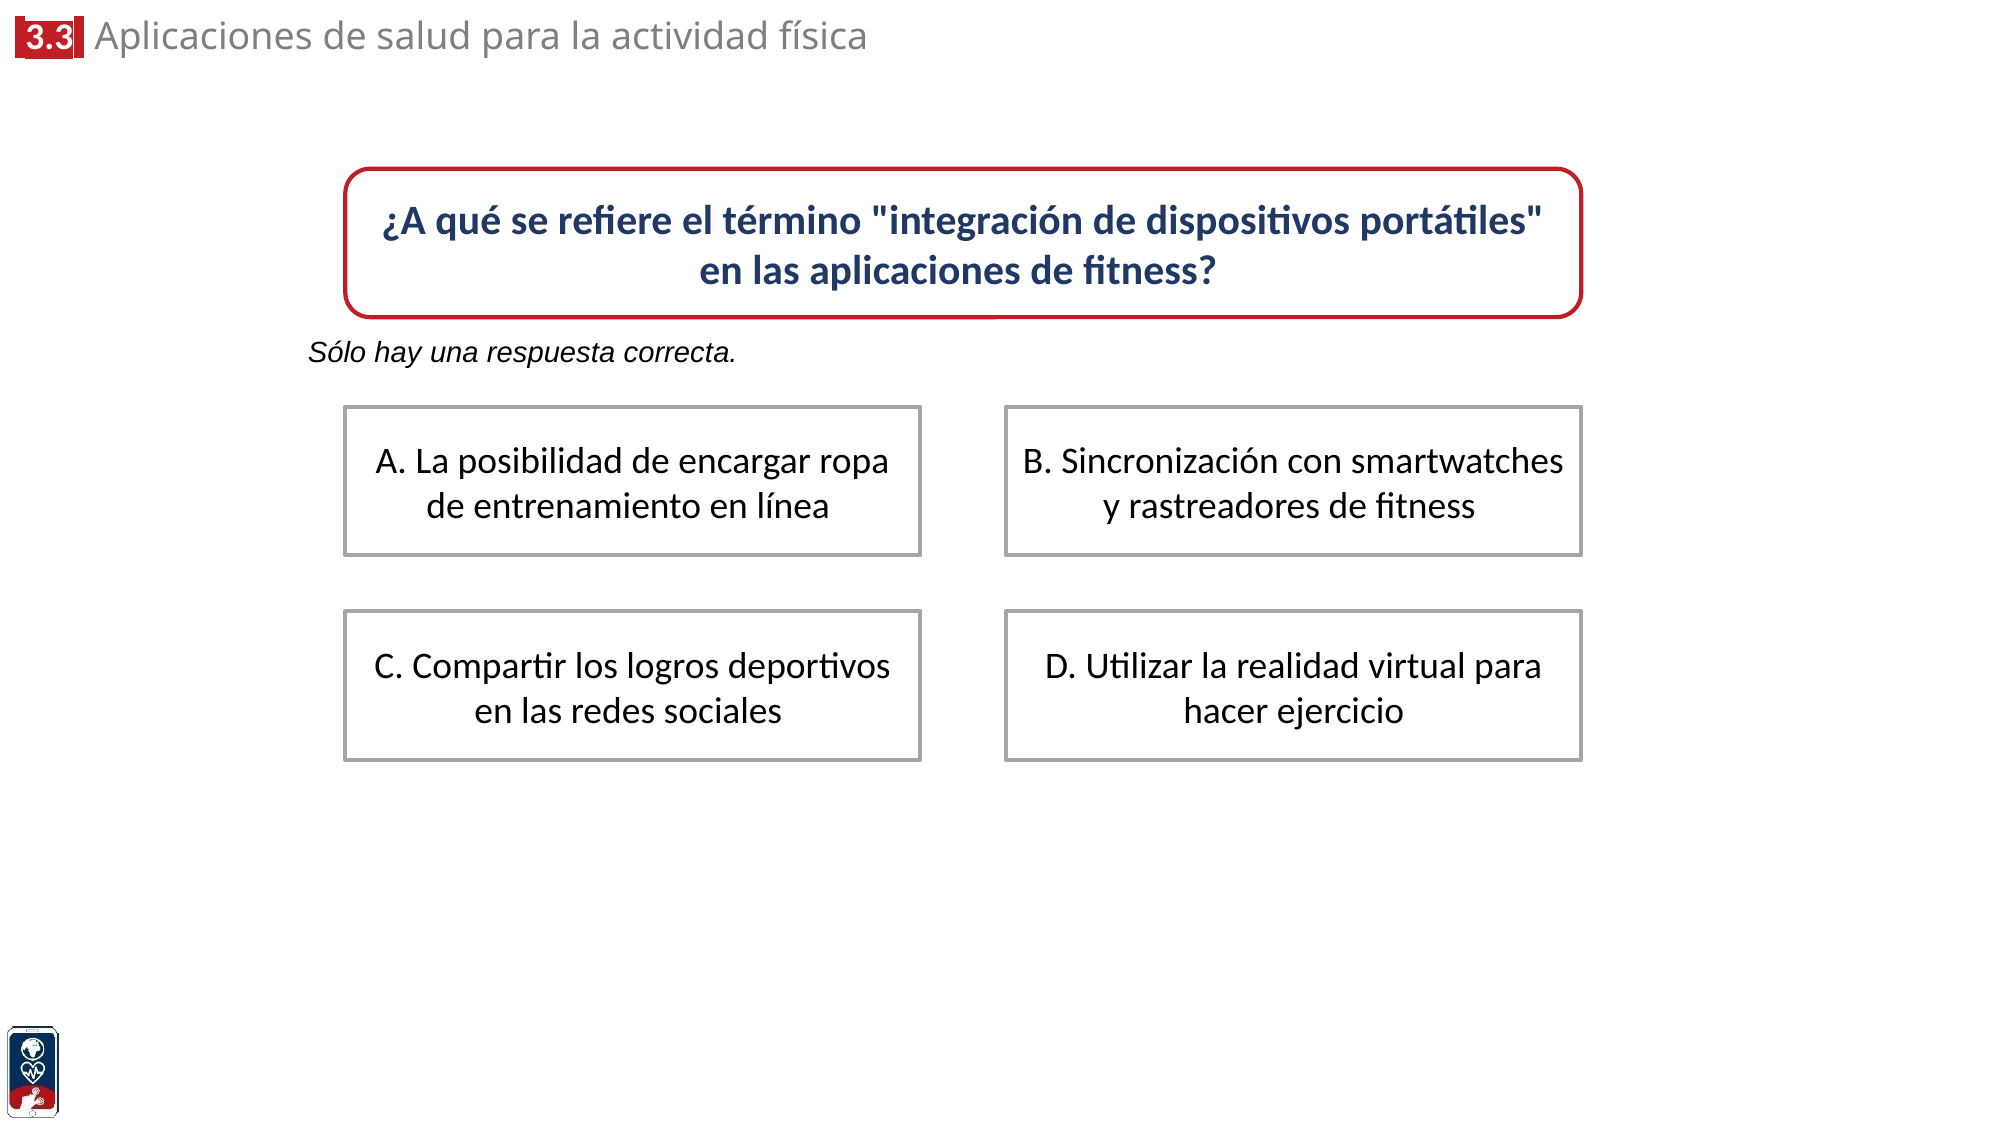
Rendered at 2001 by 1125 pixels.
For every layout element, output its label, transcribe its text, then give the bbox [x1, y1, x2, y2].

text_box ¿A qué se refiere el término "integración de dispositivos portátiles" en las aplicaciones de fitness? [343, 166, 1584, 320]
text_box B. Sincronización con smartwatches y rastreadores de fitness [1004, 405, 1583, 557]
text_box A. La posibilidad de encargar ropa de entrenamiento en línea [343, 405, 922, 557]
picture [7, 1026, 59, 1118]
text_box Sólo hay una respuesta correcta. [293, 325, 754, 376]
text_box D. Utilizar la realidad virtual para hacer ejercicio [1004, 609, 1583, 762]
text_box C. Compartir los logros deportivos en las redes sociales [343, 609, 922, 762]
